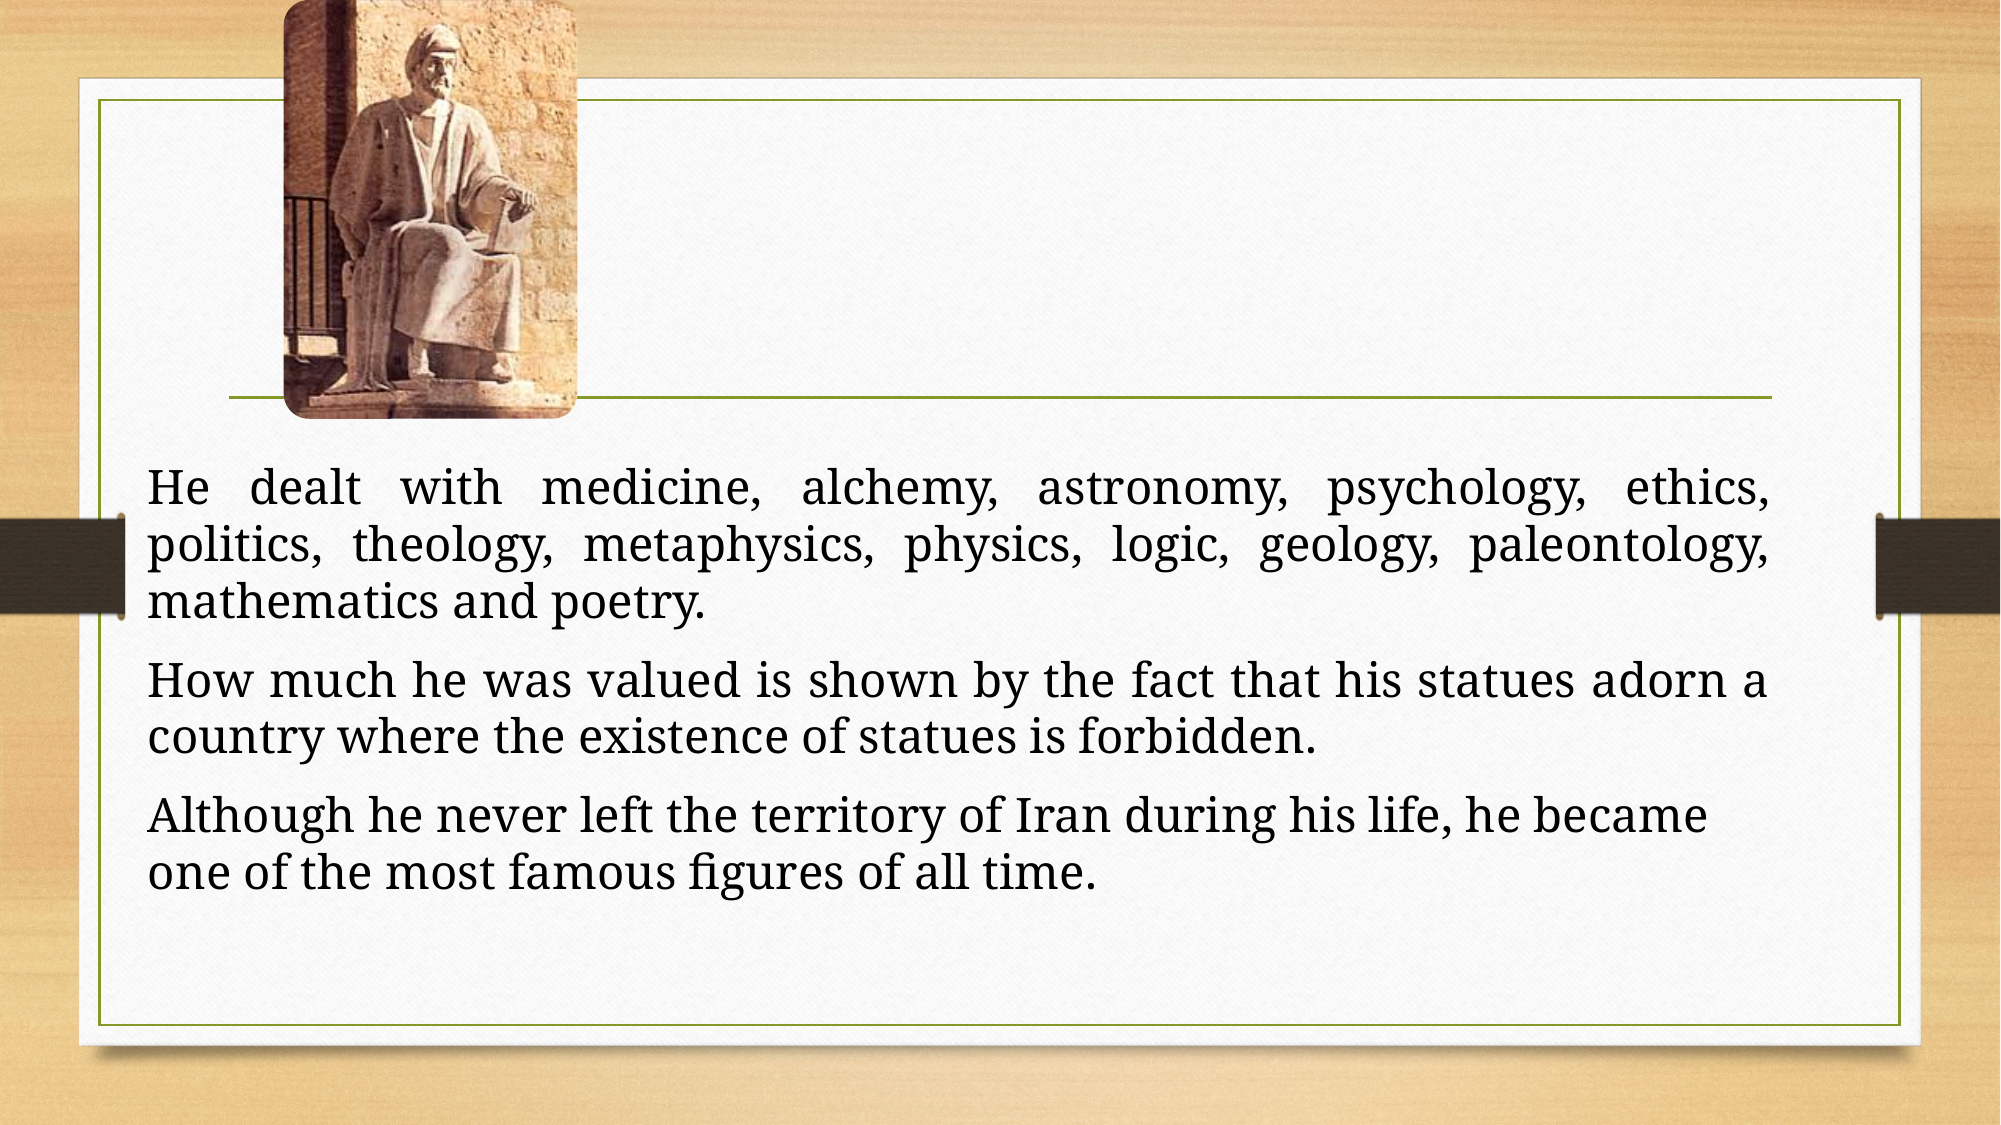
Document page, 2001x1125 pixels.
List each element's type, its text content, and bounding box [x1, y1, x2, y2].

list He dealt with medicine, alchemy, astronomy, psychology, ethics, politics, theology, metaphysics, physics, logic, geology, paleontology, mathematics and poetry. How much he was valued is shown by the fact that his statues adorn a country where the existence of statues is forbidden. Although he never left the territory of Iran during his life, he became one of the most famous figures of all time. [132, 450, 1788, 964]
picture [0, 0, 2001, 1125]
